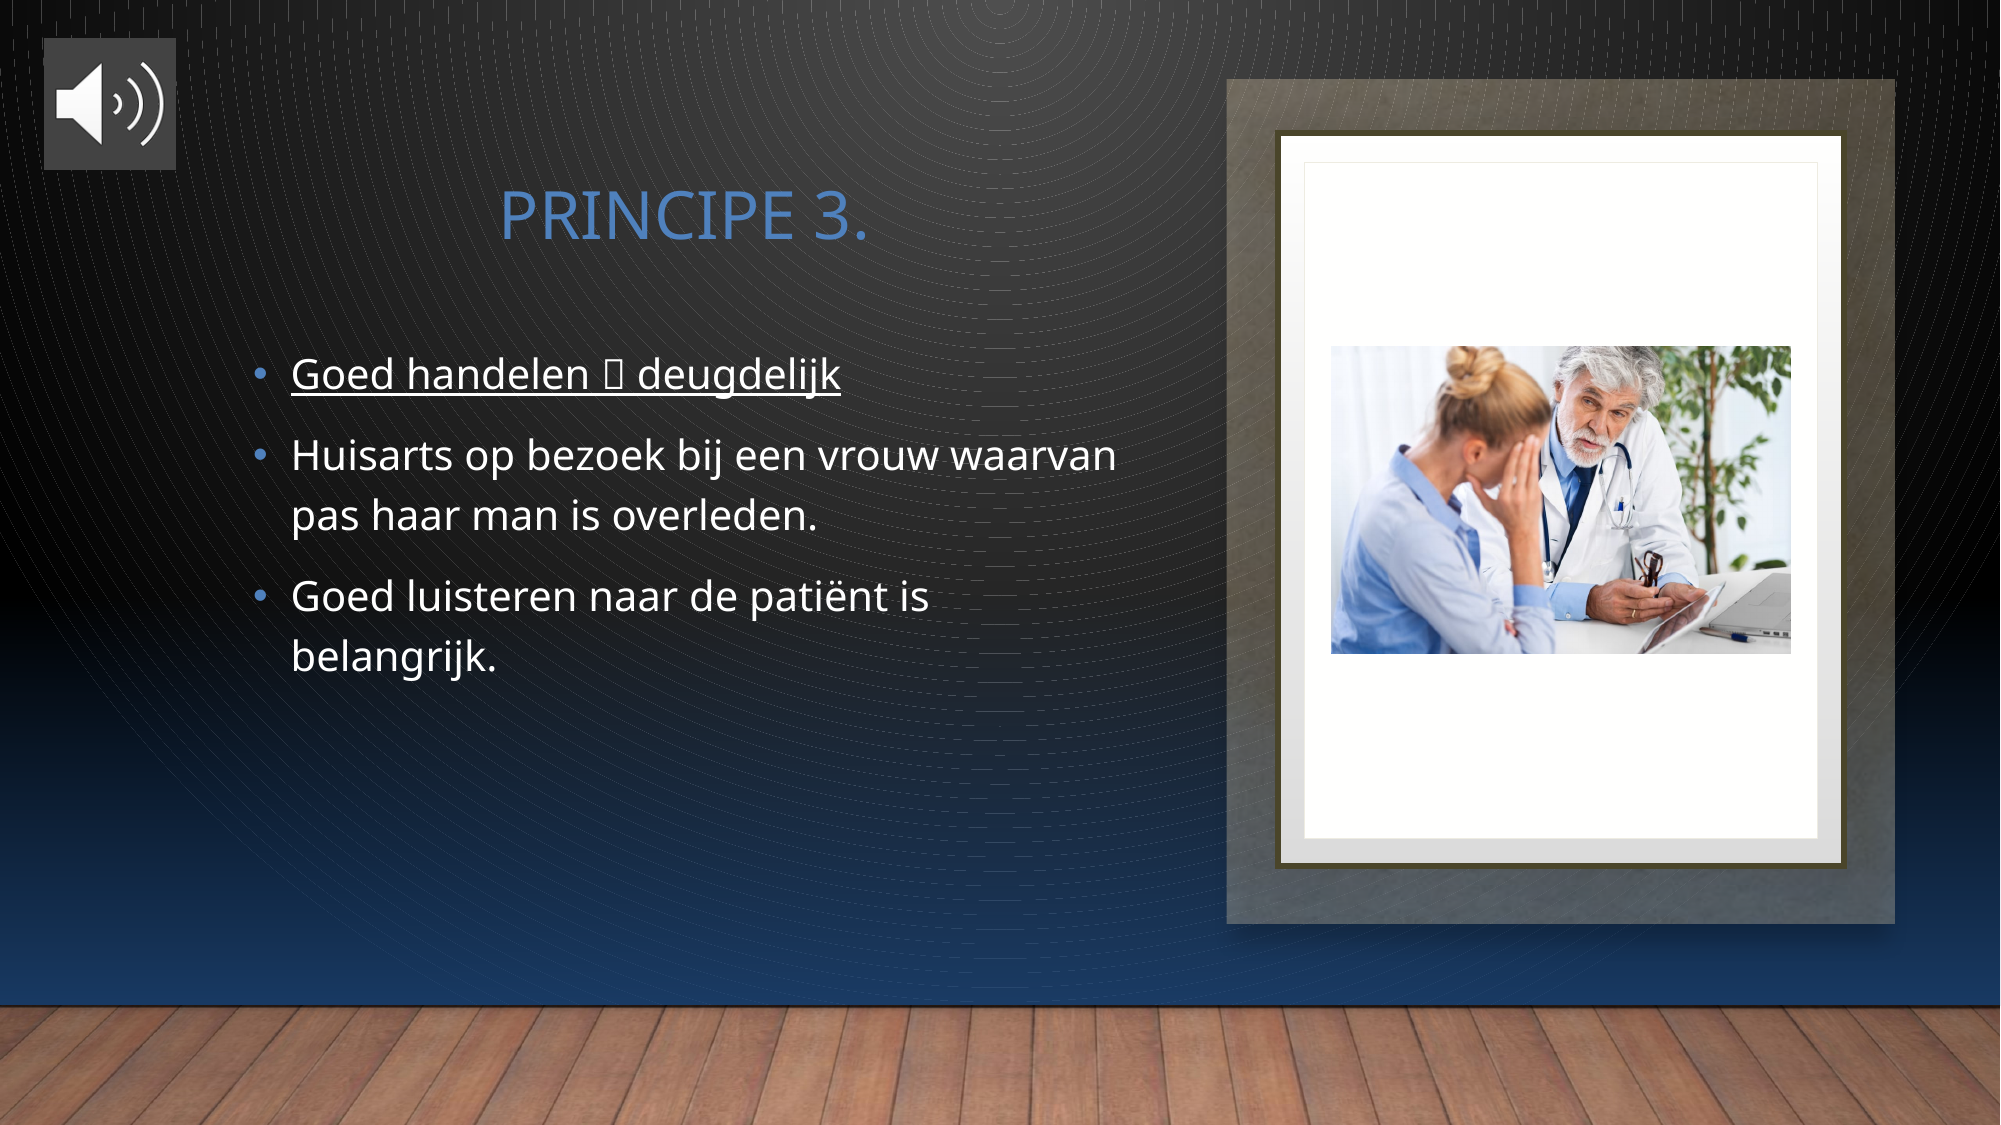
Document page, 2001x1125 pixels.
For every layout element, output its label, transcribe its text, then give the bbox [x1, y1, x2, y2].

picture [0, 1005, 2000, 1125]
title Principe 3. [238, 131, 1149, 305]
list Goed handelen  deugdelijk Huisarts op bezoek bij een vrouw waarvan pas haar man is overleden. Goed luisteren naar de patiënt is belangrijk. [238, 330, 1149, 897]
picture [1331, 346, 1791, 654]
picture [43, 37, 177, 171]
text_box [1226, 78, 1896, 924]
